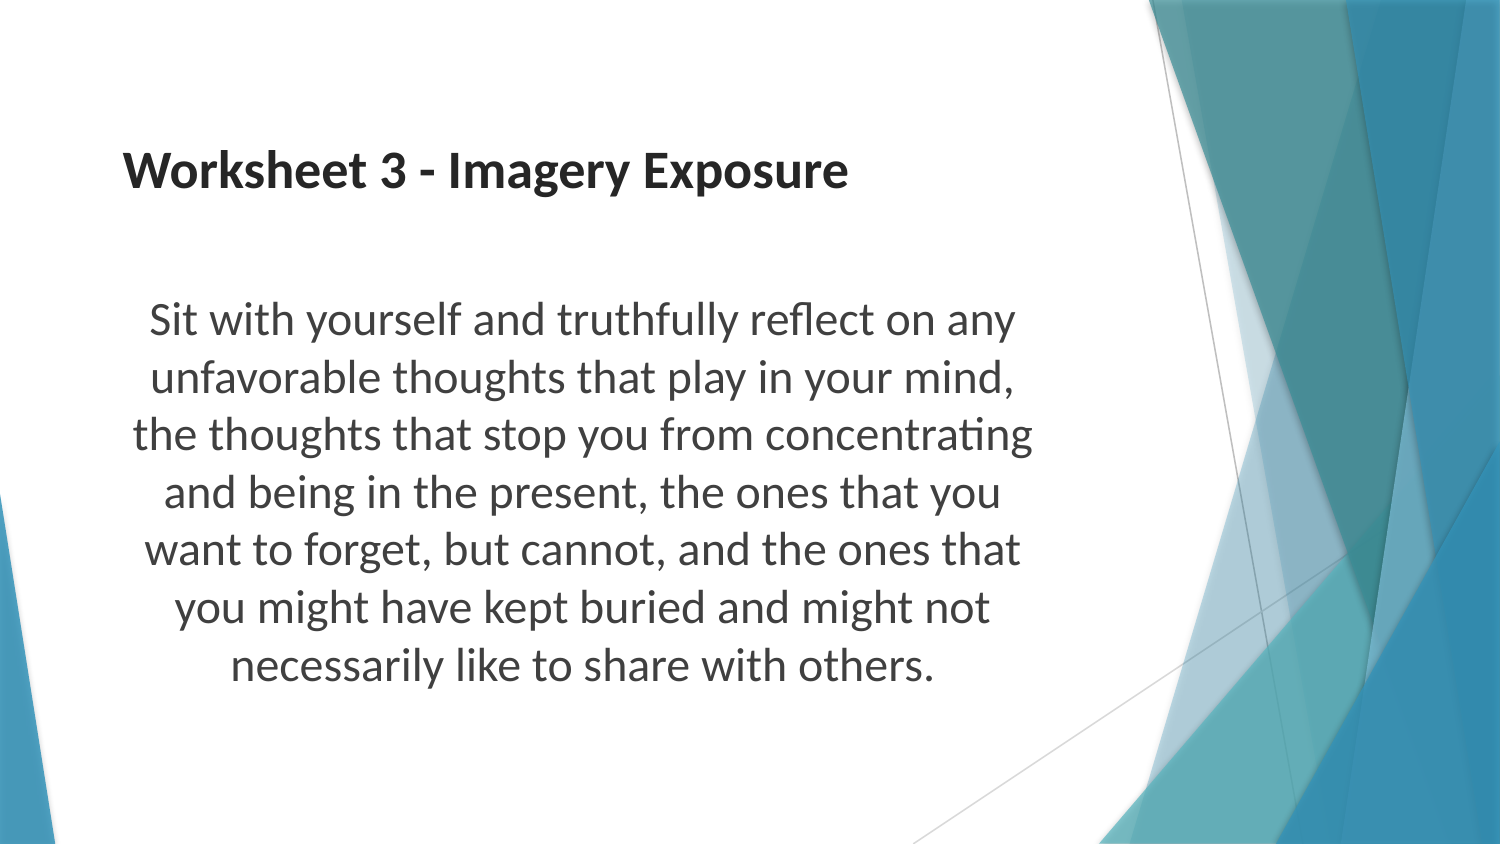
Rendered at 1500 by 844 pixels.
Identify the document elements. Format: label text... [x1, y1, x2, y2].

list Sit with yourself and truthfully reflect on any unfavorable thoughts that play in your mind, the thoughts that stop you from concentrating and being in the present, the ones that you want to forget, but cannot, and the ones that you might have kept buried and might not necessarily like to share with others. [107, 280, 1060, 800]
title Worksheet 3 - Imagery Exposure [107, 126, 1166, 214]
